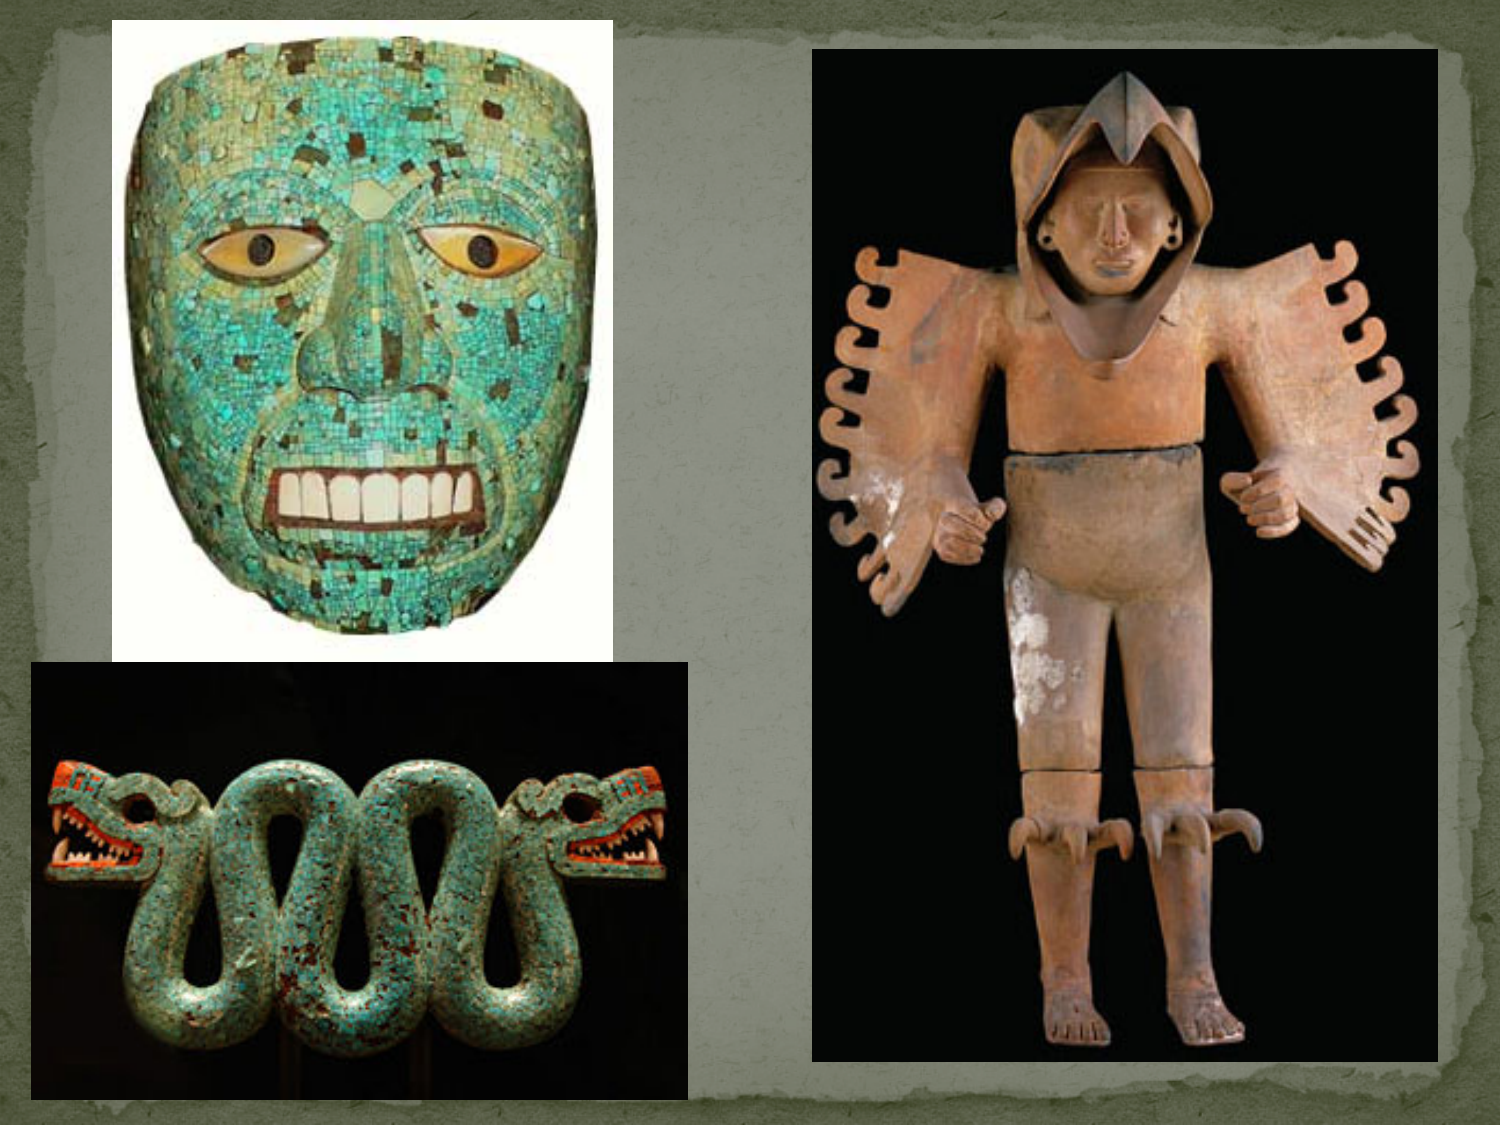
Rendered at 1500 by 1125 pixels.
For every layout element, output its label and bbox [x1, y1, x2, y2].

picture [31, 20, 688, 1100]
picture [812, 49, 1438, 1062]
